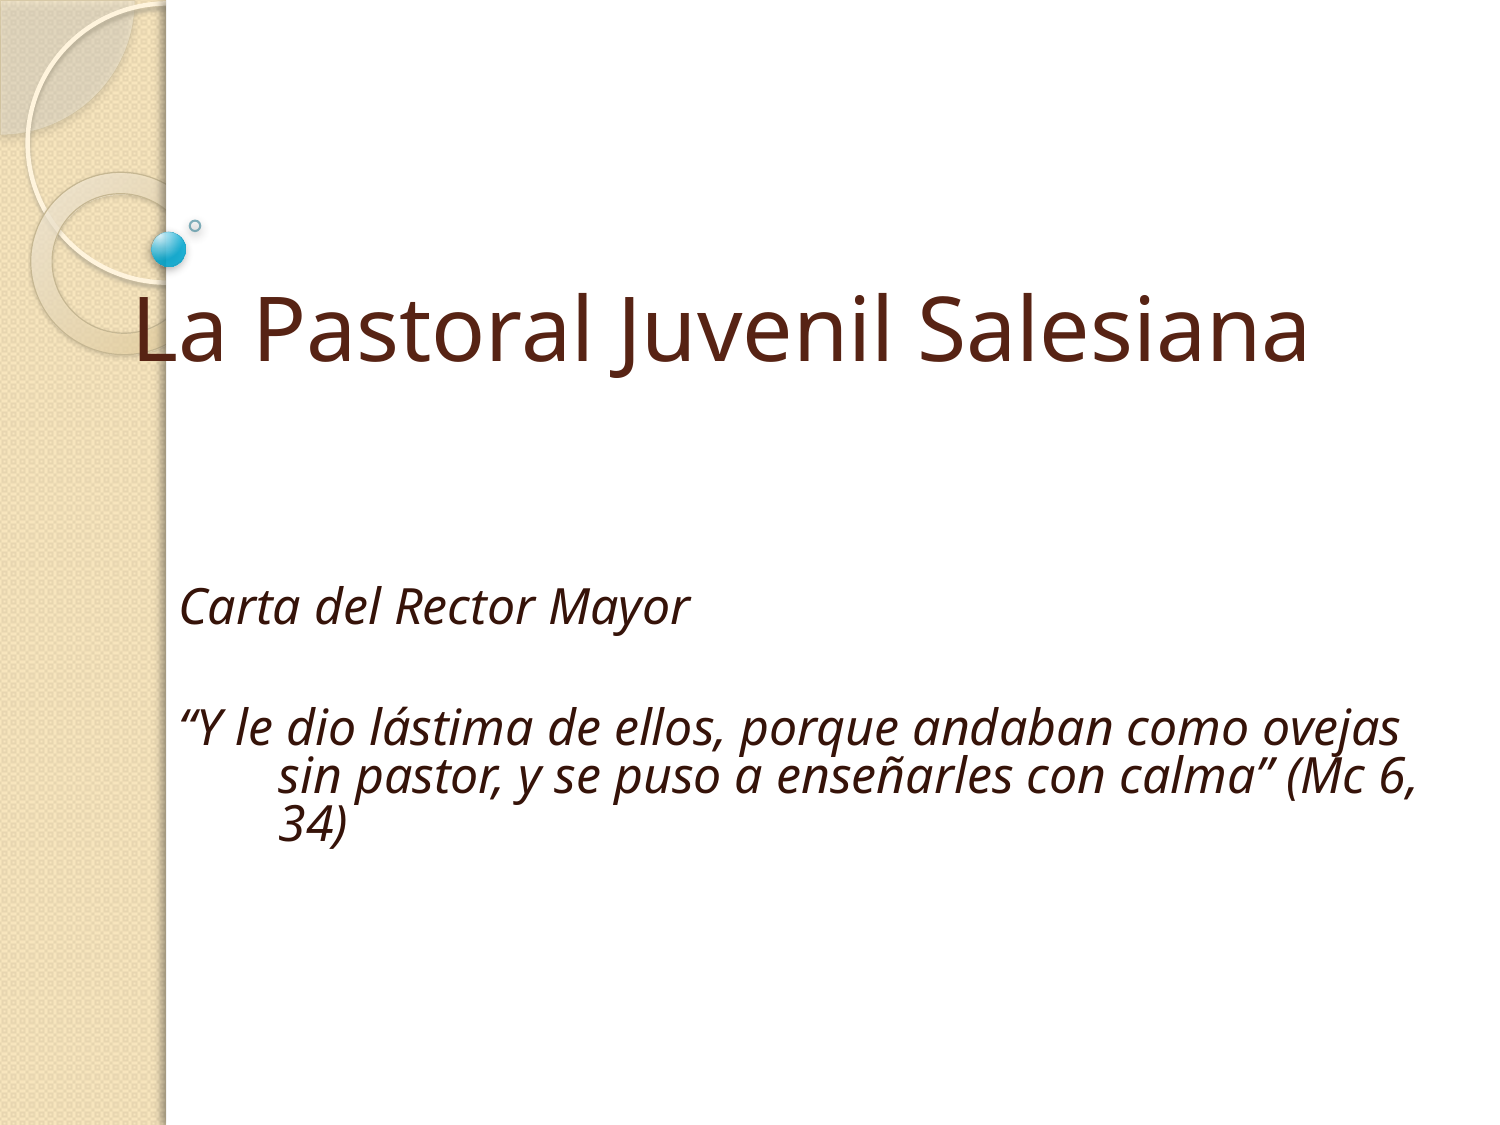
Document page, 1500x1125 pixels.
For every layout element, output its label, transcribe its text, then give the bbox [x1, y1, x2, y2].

title La Pastoral Juvenil Salesiana [117, 222, 1393, 387]
subtitle Carta del Rector Mayor “Y le dio lástima de ellos, porque andaban como ovejas sin pastor, y se puso a enseñarles con calma” (Mc 6, 34) [164, 585, 1439, 809]
